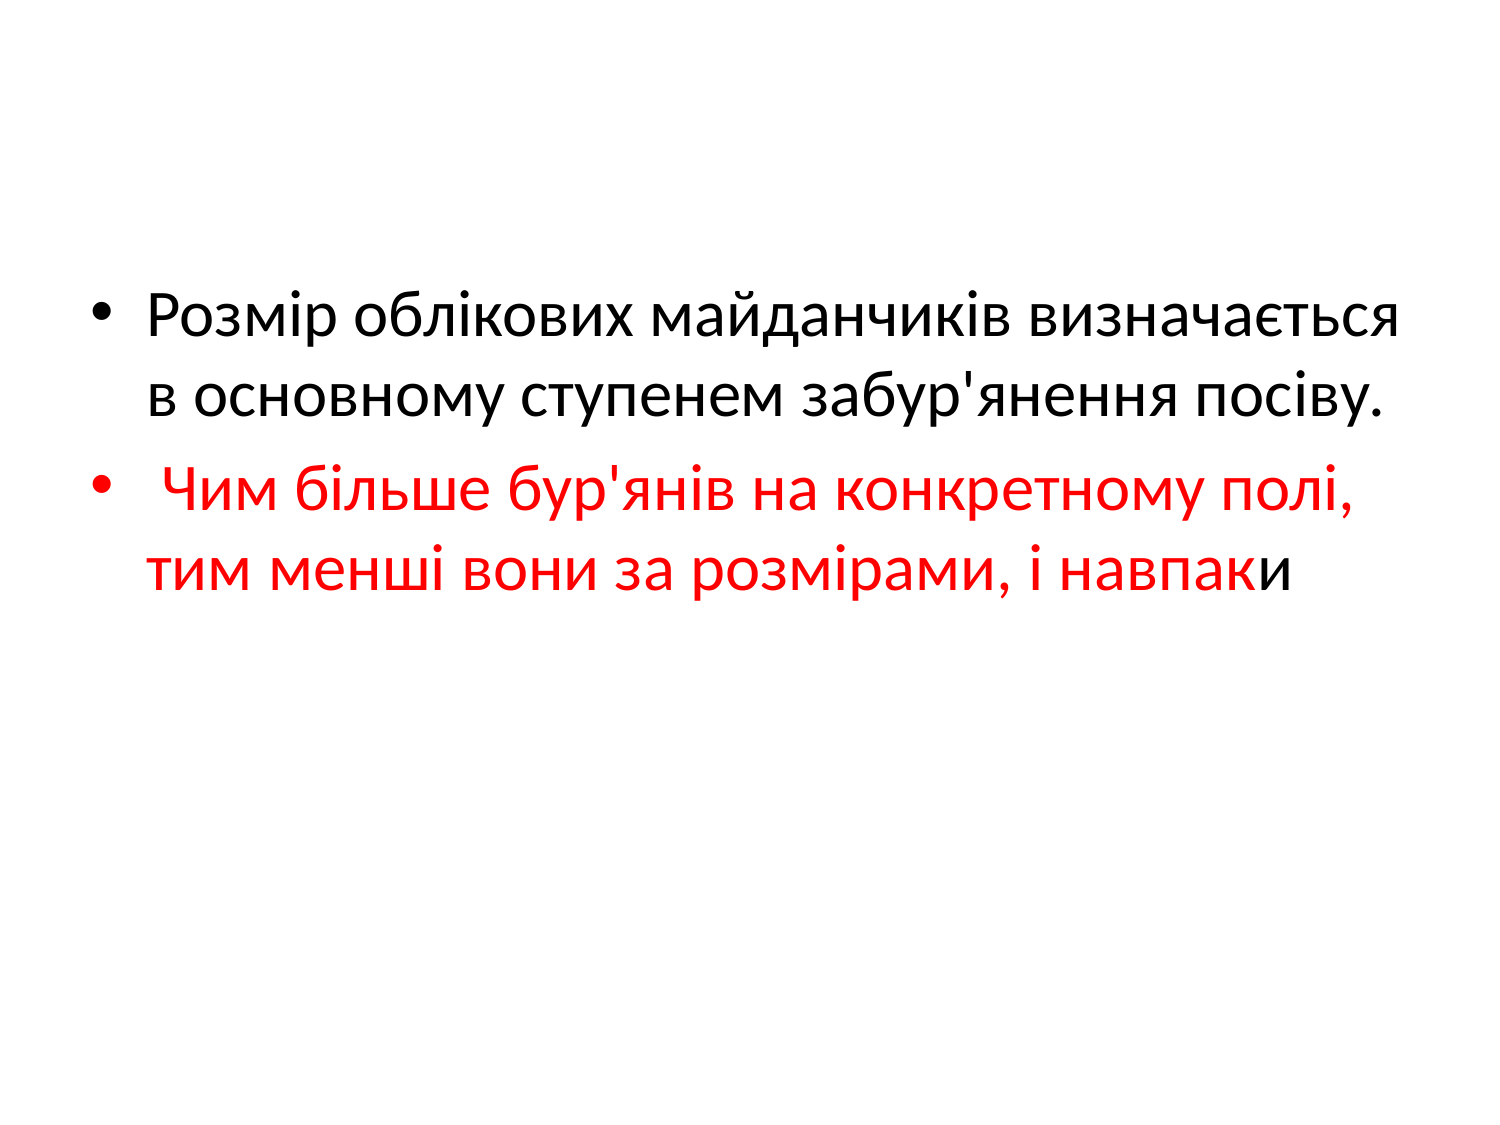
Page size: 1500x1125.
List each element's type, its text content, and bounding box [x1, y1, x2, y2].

list Розмір облікових майданчиків визначається в основному ступенем забур'янення посіву. Чим більше бур'янів на конкретному полі, тим менші вони за розмірами, і навпаки [75, 262, 1425, 1005]
